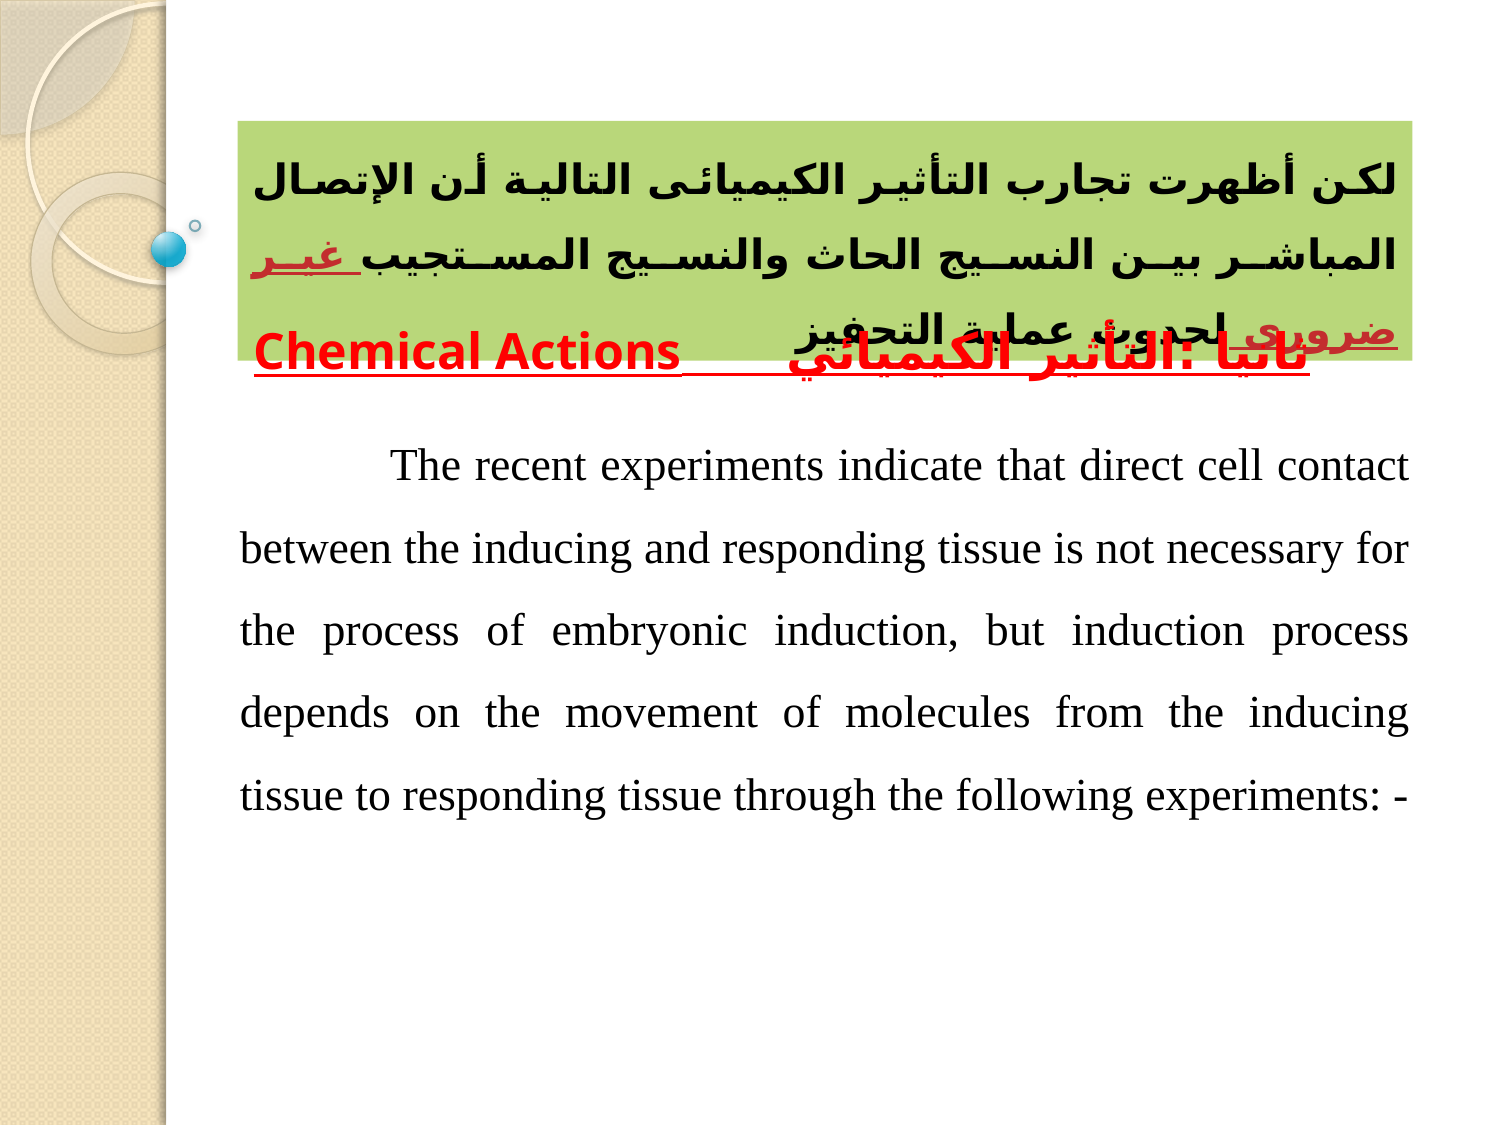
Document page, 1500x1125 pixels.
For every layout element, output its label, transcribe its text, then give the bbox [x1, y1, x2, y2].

text_box The recent experiments indicate that direct cell contact between the inducing and responding tissue is not necessary for the process of embryonic induction, but induction process depends on the movement of molecules from the inducing tissue to responding tissue through the following experiments: - [224, 399, 1425, 827]
text_box ثانيا :التأثير الكيميائي Chemical Actions [237, 312, 1325, 388]
text_box لكن أظهرت تجارب التأثير الكيميائى التالية أن الإتصال المباشر بين النسيج الحاث والنسيج المستجيب غير ضرورى لحدوث عملية التحفيز [237, 120, 1413, 361]
